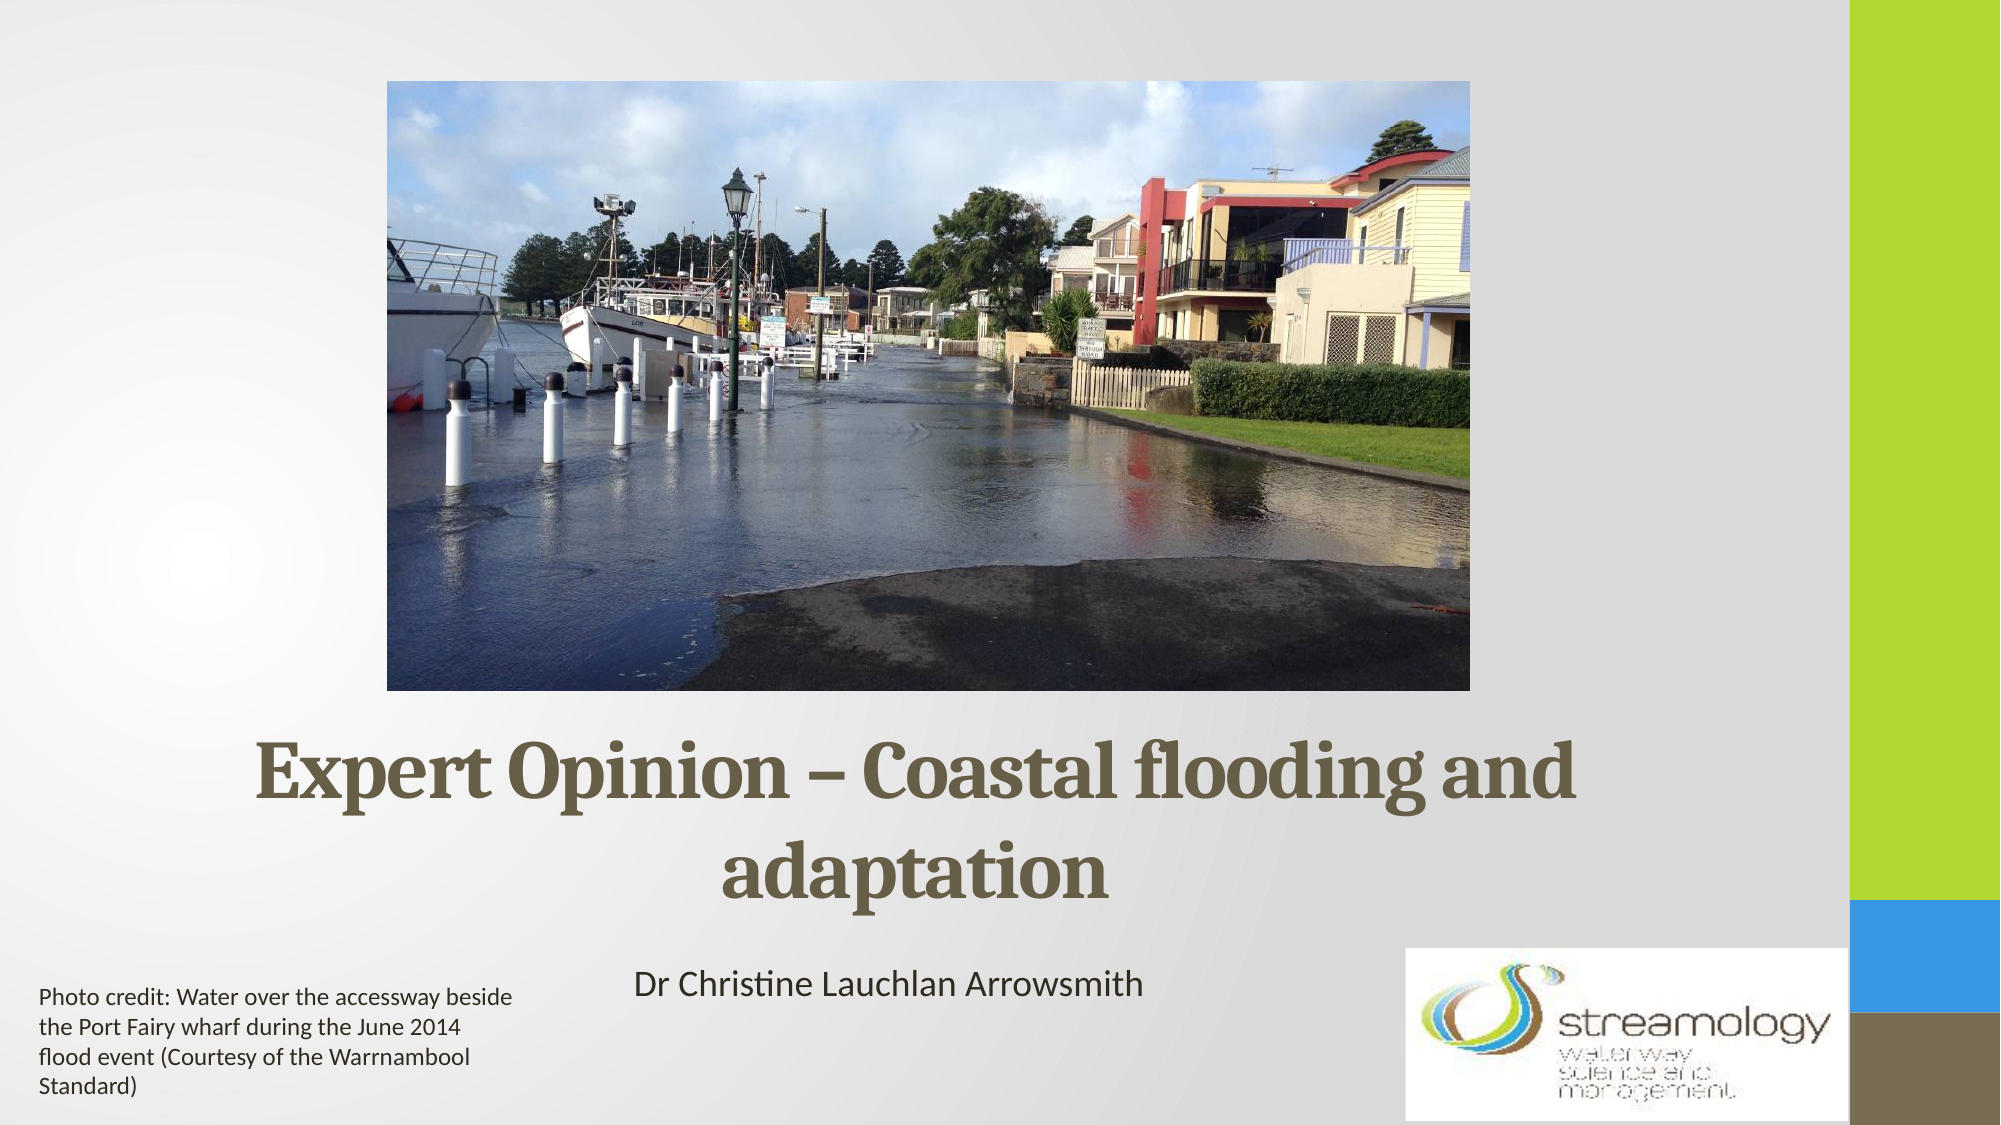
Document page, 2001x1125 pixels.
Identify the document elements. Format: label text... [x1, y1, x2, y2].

text_box Photo credit: Water over the accessway beside the Port Fairy wharf during the June 2014 flood event (Courtesy of the Warrnambool Standard) [24, 972, 533, 1108]
picture [386, 81, 1471, 692]
title Expert Opinion – Coastal flooding and adaptation [66, 719, 1766, 901]
text_box [66, 901, 1766, 1002]
picture [1405, 948, 1848, 1121]
text_box Dr Christine Lauchlan Arrowsmith [296, 951, 1482, 1012]
